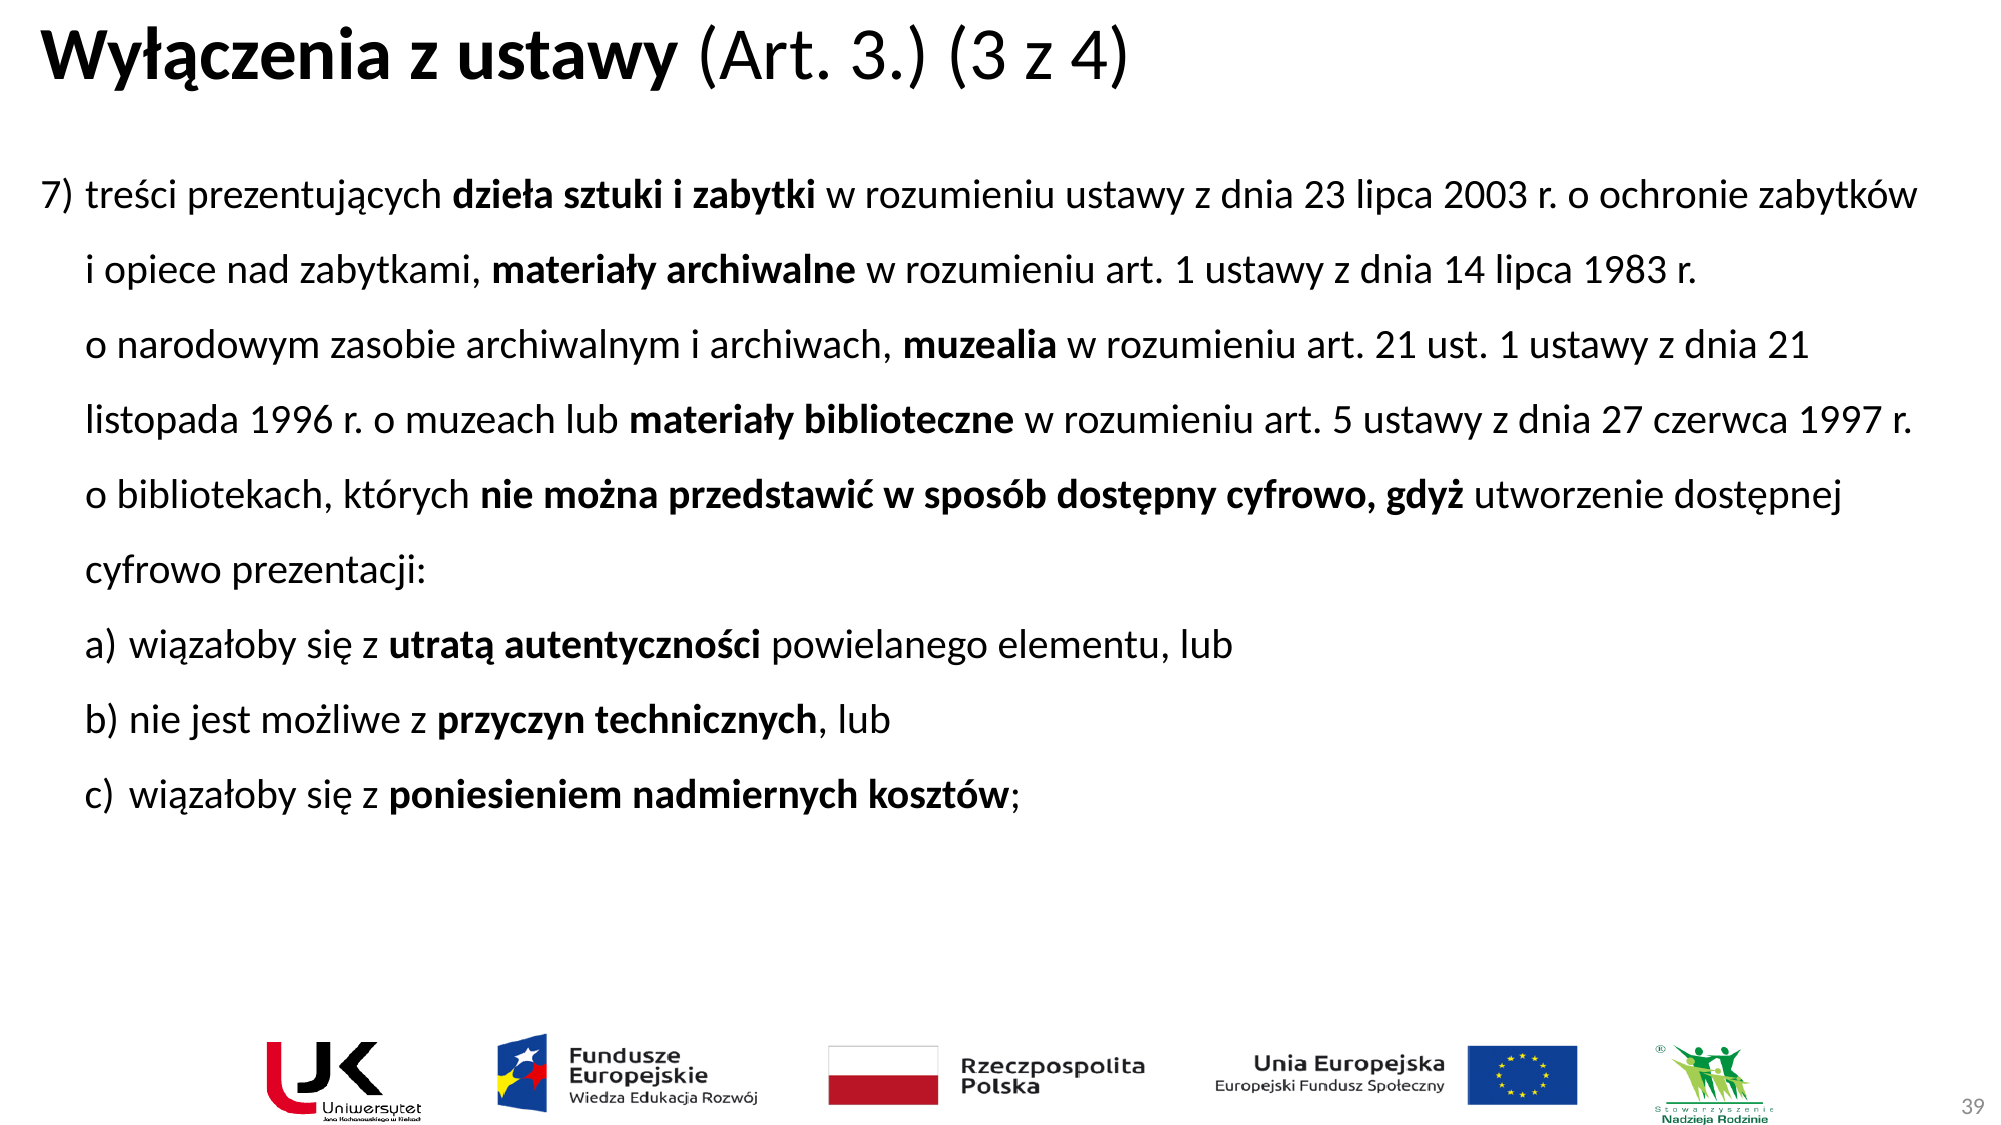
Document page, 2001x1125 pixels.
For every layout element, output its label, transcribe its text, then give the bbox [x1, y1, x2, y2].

slide_number 39 [1832, 1087, 2000, 1123]
title Wyłączenia z ustawy (Art. 3.) (3 z 4) [40, 0, 1551, 68]
text_box treści prezentujących dzieła sztuki i zabytki w rozumieniu ustawy z dnia 23 lipca 2003 r. o ochronie zabytków i opiece nad zabytkami, materiały archiwalne w rozumieniu art. 1 ustawy z dnia 14 lipca 1983 r. o narodowym zasobie archiwalnym i archiwach, muzealia w rozumieniu art. 21 ust. 1 ustawy z dnia 21 listopada 1996 r. o muzeach lub materiały biblioteczne w rozumieniu art. 5 ustawy z dnia 27 czerwca 1997 r. o bibliotekach, których nie można przedstawić w sposób dostępny cyfrowo, gdyż utworzenie dostępnej cyfrowo prezentacji: wiązałoby się z utratą autentyczności powielanego elementu, lub nie jest możliwe z przyczyn technicznych, lub wiązałoby się z poniesieniem nadmiernych kosztów; [0, 134, 1938, 824]
picture [463, 1004, 1613, 1125]
picture [1655, 1044, 1774, 1125]
picture [266, 1042, 421, 1122]
